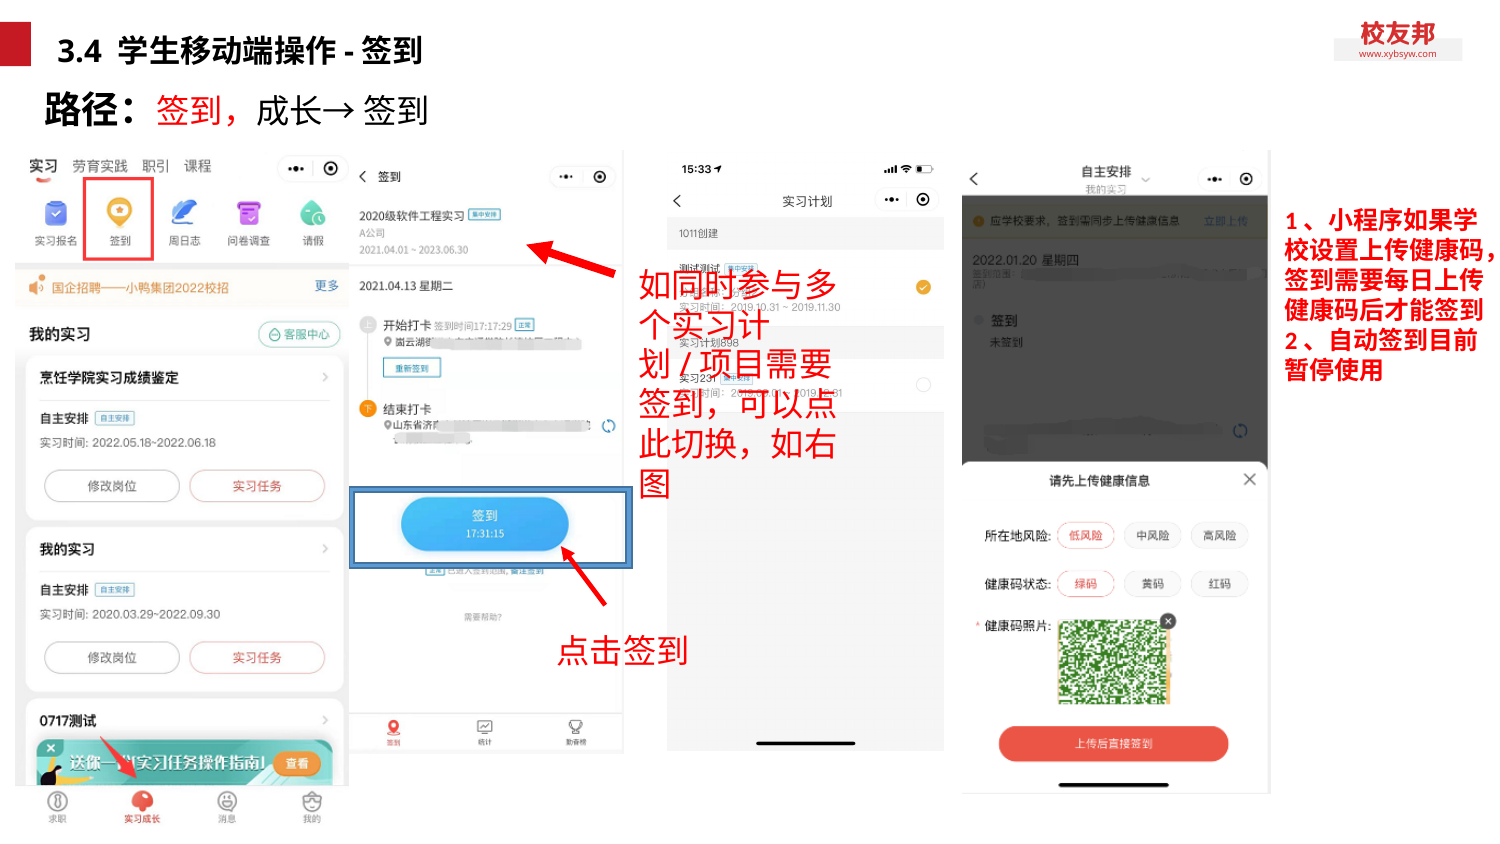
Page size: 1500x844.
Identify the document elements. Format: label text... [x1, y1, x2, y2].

picture [15, 150, 624, 835]
text_box 点击签到 [624, 610, 667, 678]
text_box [560, 546, 606, 606]
picture [667, 152, 944, 751]
text_box 路径：签到，成长→ 签到 [29, 55, 1406, 138]
picture [962, 150, 1271, 794]
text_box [526, 244, 615, 275]
text_box 1、小程序如果学校设置上传健康码，签到需要每日上传健康码后才能签到 2、自动签到目前暂停使用 [1271, 197, 1500, 392]
text_box 如同时参与多个实习计划/项目需要签到，可以点此切换，如右图 [624, 256, 667, 511]
text_box [624, 511, 633, 569]
picture [1361, 21, 1435, 45]
title 3.4 学生移动端操作-签到 [42, 11, 939, 55]
